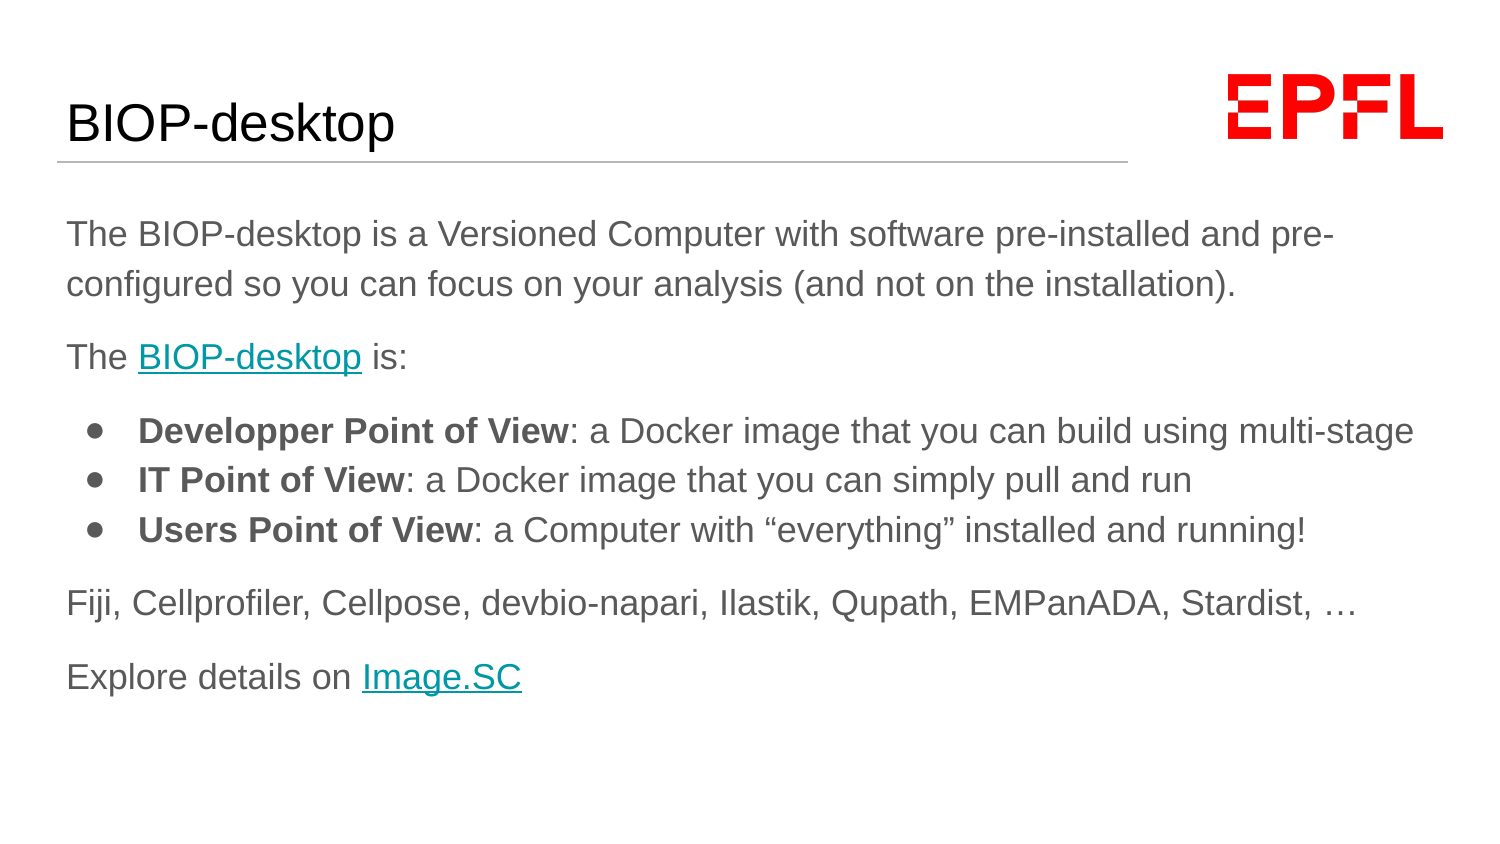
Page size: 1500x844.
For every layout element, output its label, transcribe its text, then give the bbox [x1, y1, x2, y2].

title BIOP-desktop [51, 72, 1223, 167]
picture [1228, 46, 1443, 168]
list The BIOP-desktop is a Versioned Computer with software pre-installed and pre-configured so you can focus on your analysis (and not on the installation). The BIOP-desktop is: Developper Point of View: a Docker image that you can build using multi-stage IT Point of View: a Docker image that you can simply pull and run Users Point of View: a Computer with “everything” installed and running! Fiji, Cellprofiler, Cellpose, devbio-napari, Ilastik, Qupath, EMPanADA, Stardist, … Explore details on Image.SC [51, 189, 1449, 750]
